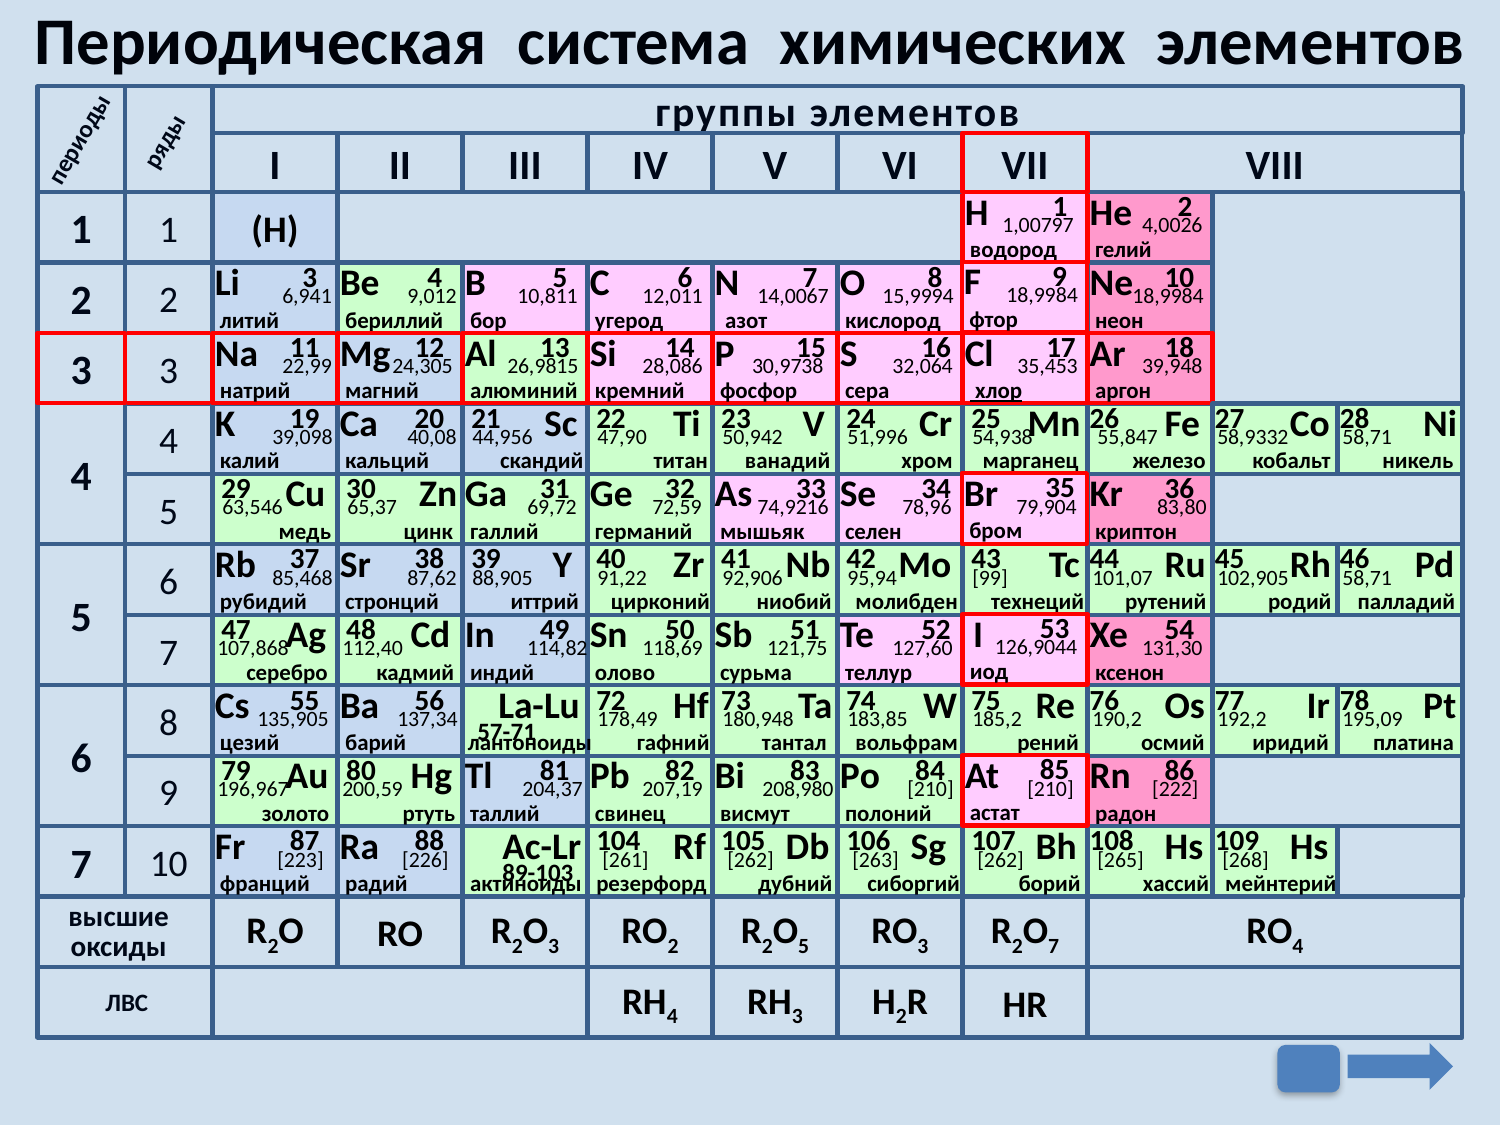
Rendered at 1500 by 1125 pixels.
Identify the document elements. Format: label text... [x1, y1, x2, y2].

text_box [1275, 1045, 1342, 1095]
title Периодическая система химических элементов [0, 0, 1500, 75]
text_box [24, 68, 1488, 1038]
text_box [1345, 1045, 1456, 1092]
